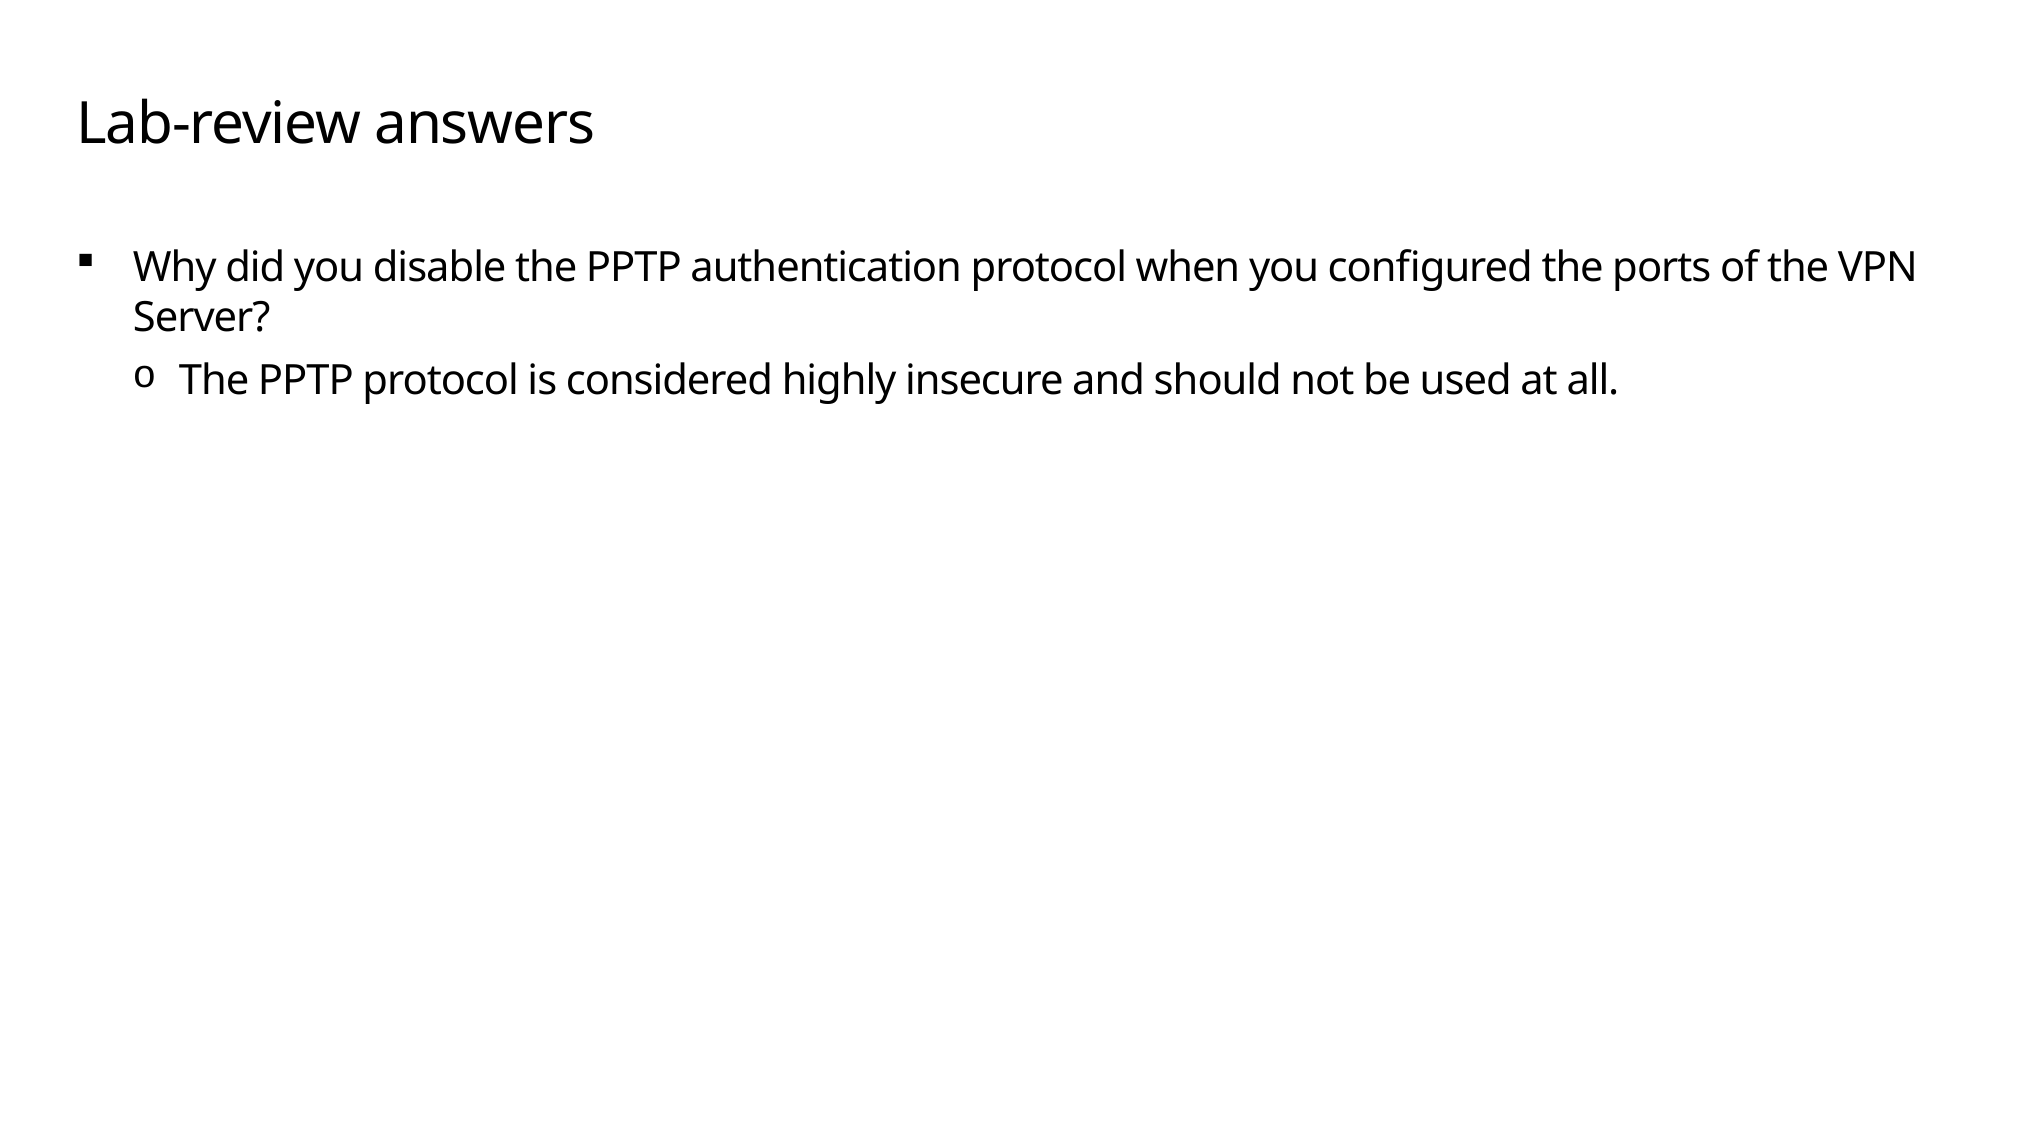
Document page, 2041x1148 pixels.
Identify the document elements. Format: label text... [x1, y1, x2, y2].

title Lab-review answers [76, 93, 1968, 161]
list Why did you disable the PPTP authentication protocol when you configured the ports of the VPN Server? The PPTP protocol is considered highly insecure and should not be used at all. [76, 240, 1956, 1074]
